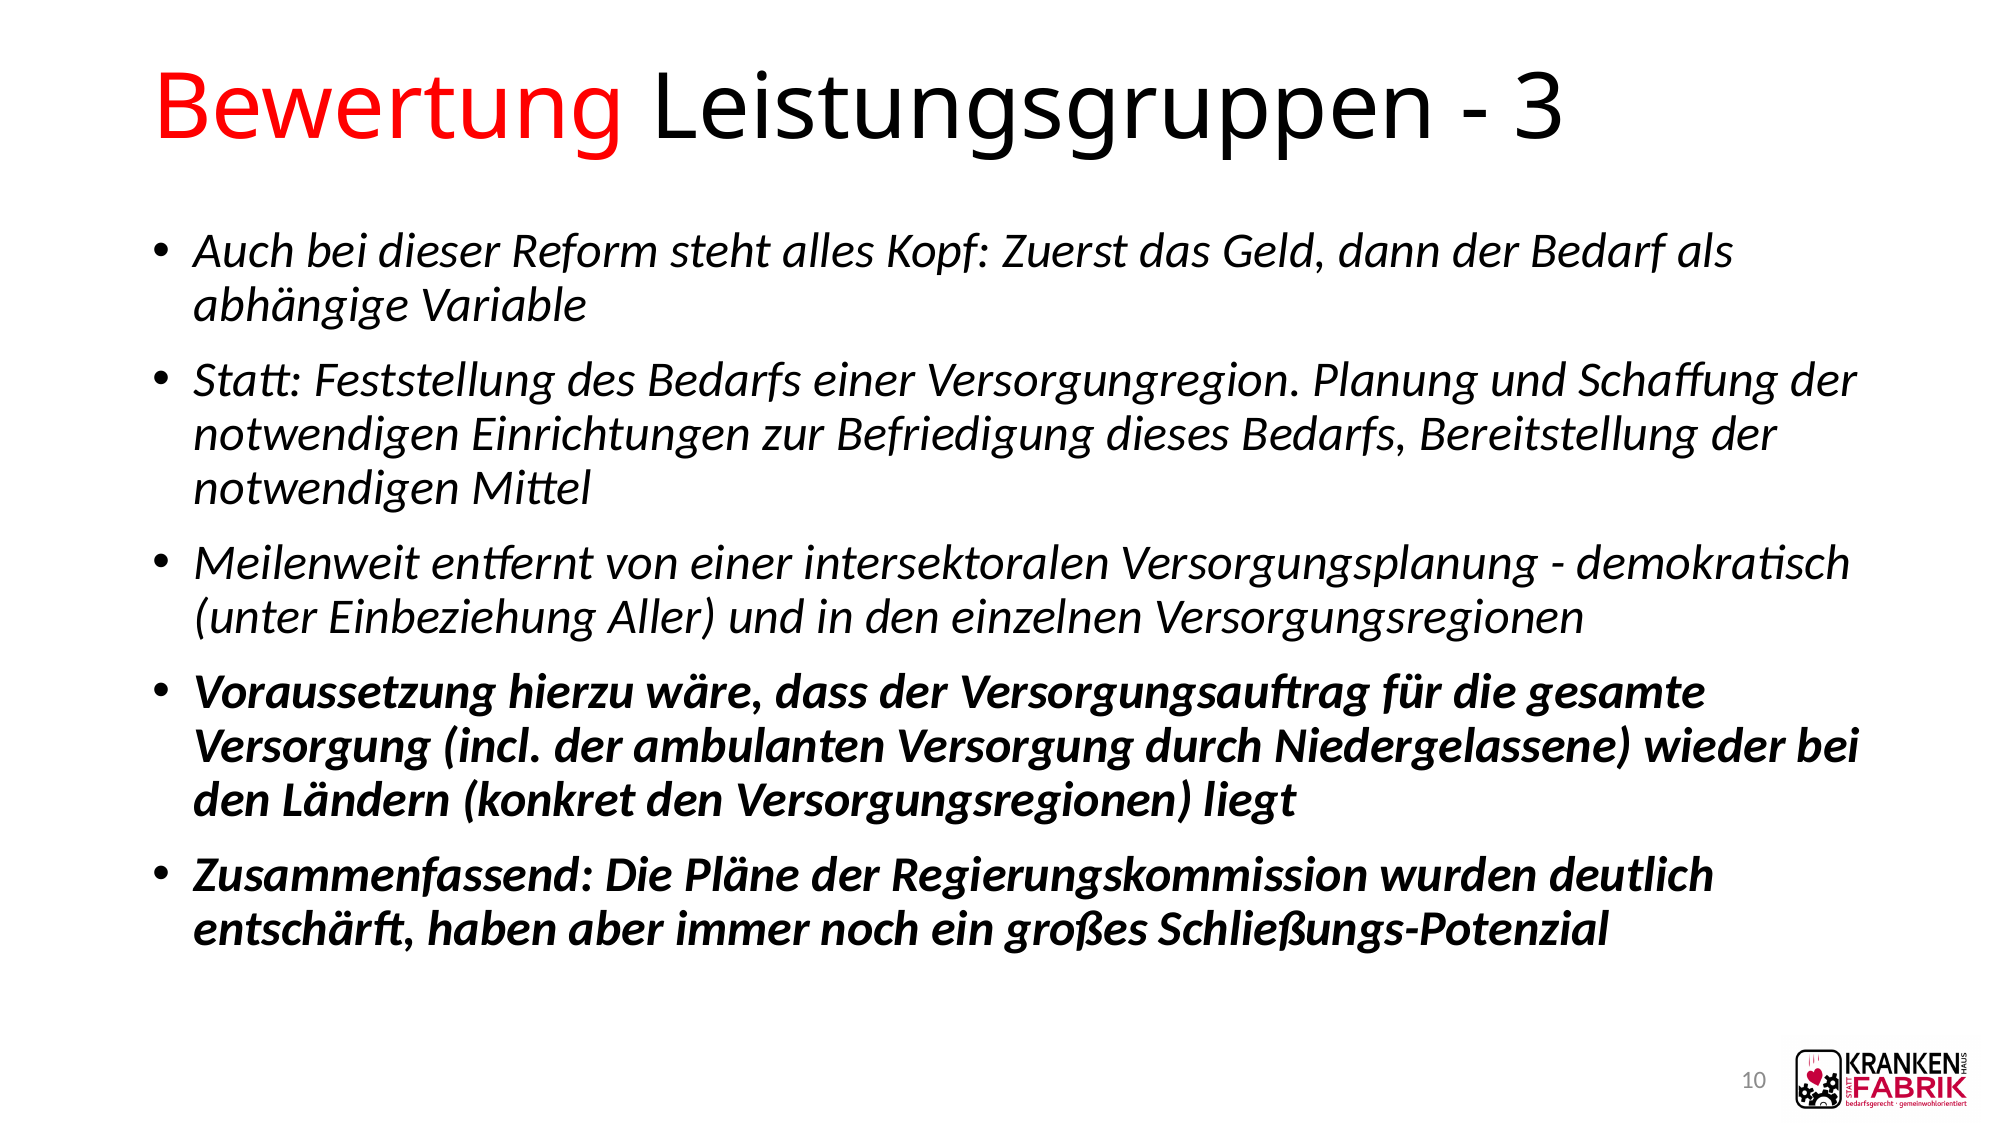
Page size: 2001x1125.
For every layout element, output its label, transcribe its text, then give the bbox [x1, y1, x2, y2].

list Auch bei dieser Reform steht alles Kopf: Zuerst das Geld, dann der Bedarf als abhängige Variable Statt: Feststellung des Bedarfs einer Versorgungregion. Planung und Schaffung der notwendigen Einrichtungen zur Befriedigung dieses Bedarfs, Bereitstellung der notwendigen Mittel Meilenweit entfernt von einer intersektoralen Versorgungsplanung - demokratisch (unter Einbeziehung Aller) und in den einzelnen Versorgungsregionen Voraussetzung hierzu wäre, dass der Versorgungsauftrag für die gesamte Versorgung (incl. der ambulanten Versorgung durch Niedergelassene) wieder bei den Ländern (konkret den Versorgungsregionen) liegt Zusammenfassend: Die Pläne der Regierungskommission wurden deutlich entschärft, haben aber immer noch ein großes Schließungs-Potenzial [137, 217, 1887, 1043]
title Bewertung Leistungsgruppen - 3 [137, 0, 1863, 217]
picture [1781, 1035, 1981, 1123]
slide_number 10 [1331, 1049, 1782, 1109]
